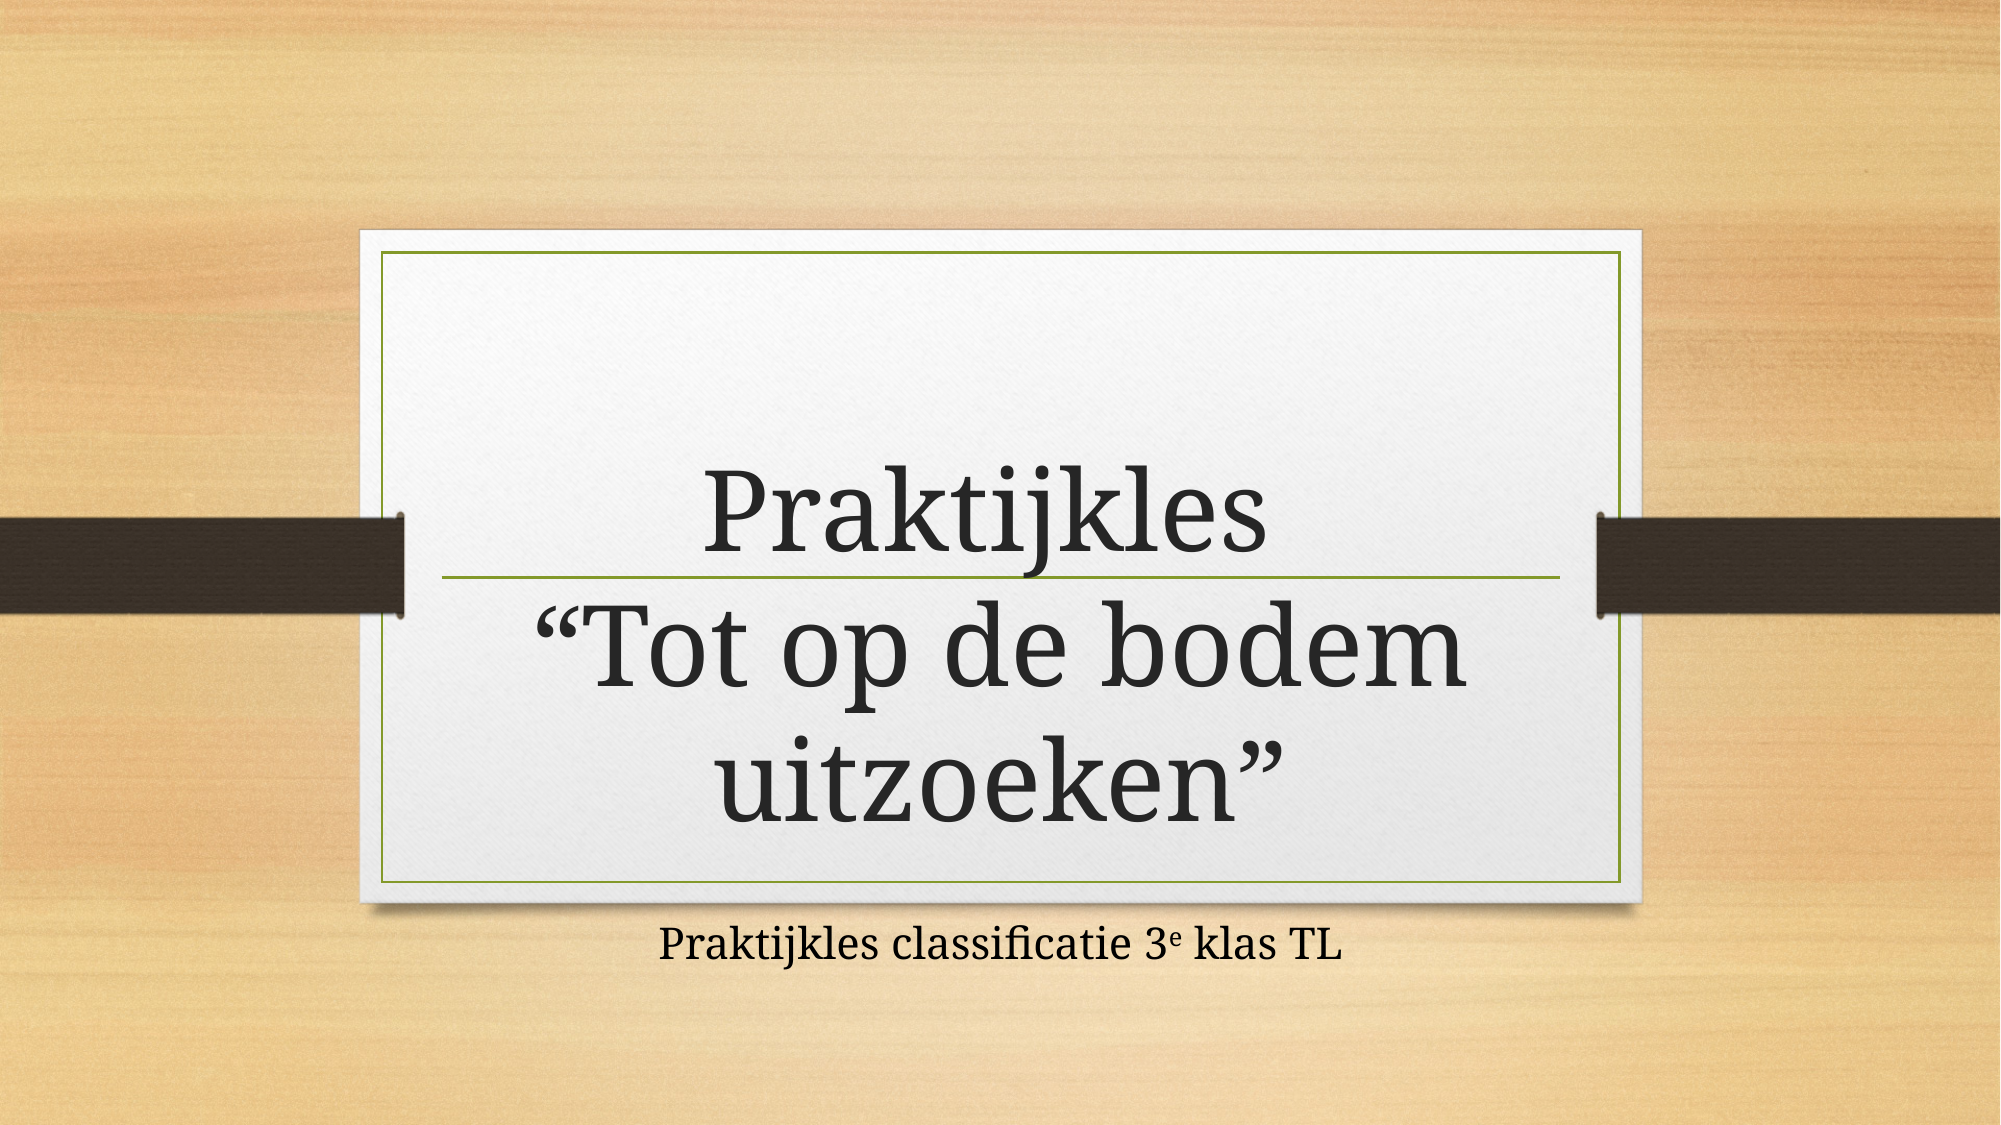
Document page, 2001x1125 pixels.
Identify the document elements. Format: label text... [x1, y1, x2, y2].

subtitle Praktijkles classificatie 3e klas TL [441, 908, 1560, 1125]
title Praktijkles “Tot op de bodem uitzoeken” [441, 603, 1560, 852]
picture [0, 0, 2001, 1125]
